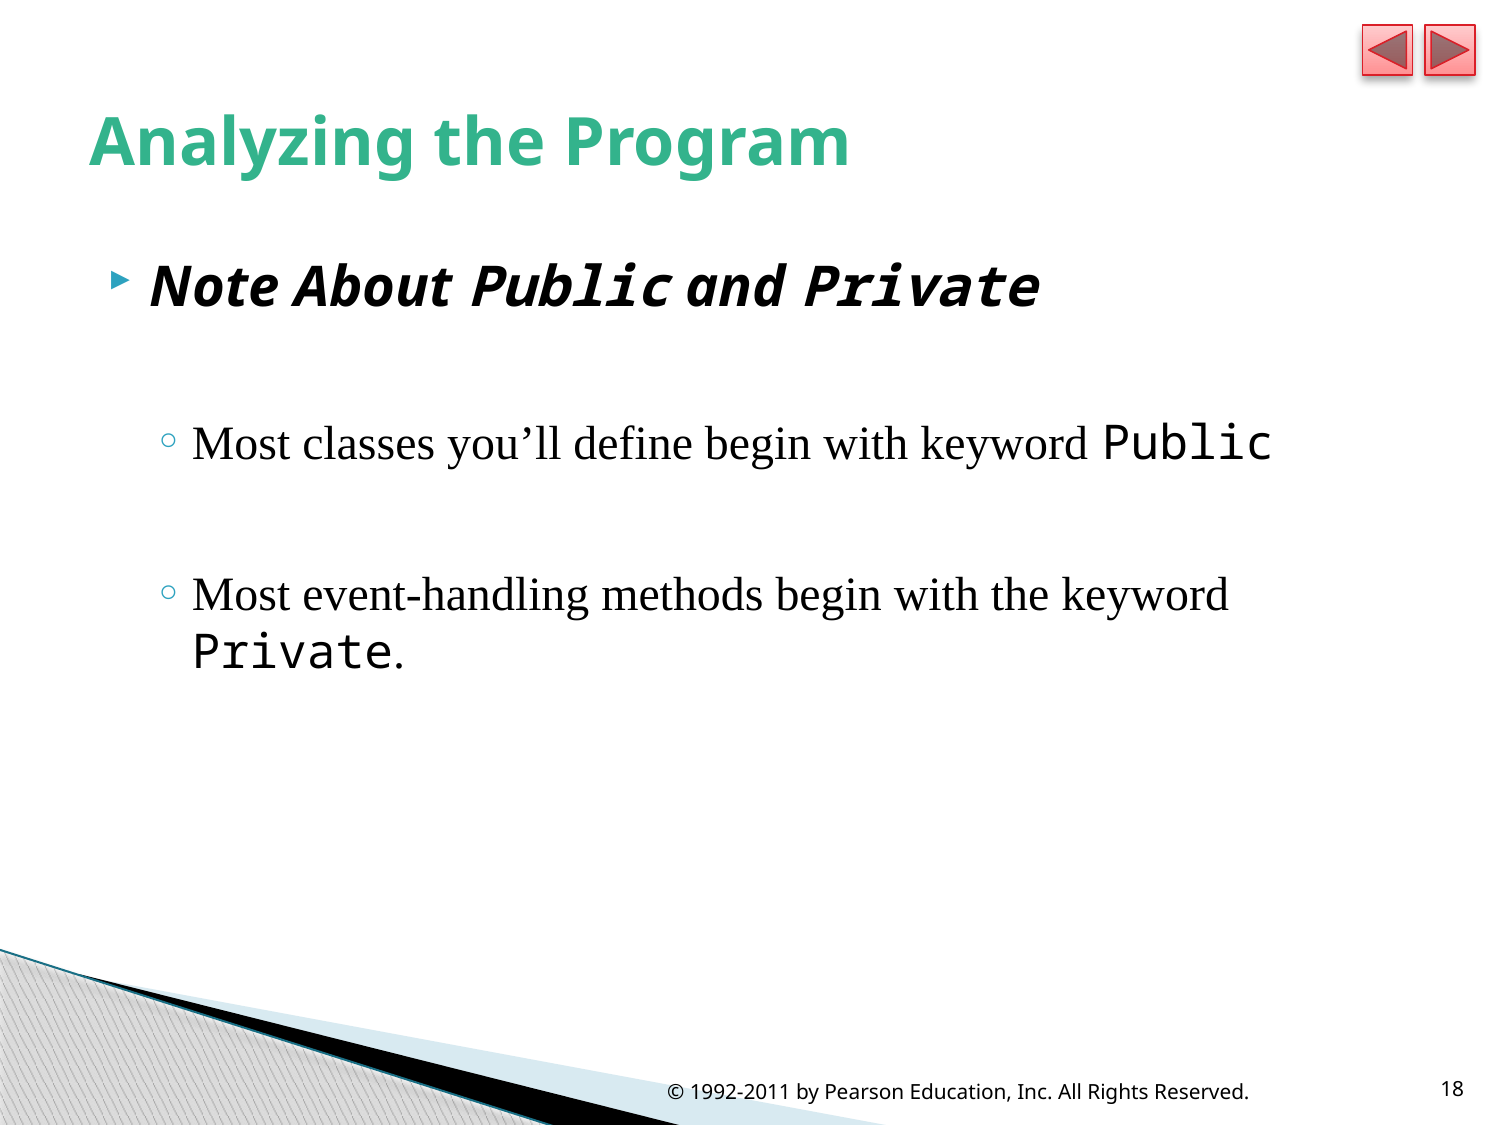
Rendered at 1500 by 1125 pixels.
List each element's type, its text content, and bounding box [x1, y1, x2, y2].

slide_number 18 [1418, 1051, 1479, 1112]
footer © 1992-2011 by Pearson Education, Inc. All Rights Reserved. [612, 1051, 1305, 1112]
list Note About Public and Private Most classes you’ll define begin with keyword Public Most event-handling methods begin with the keyword Private. [74, 242, 1426, 986]
title Analyzing the Program [75, 45, 1425, 233]
